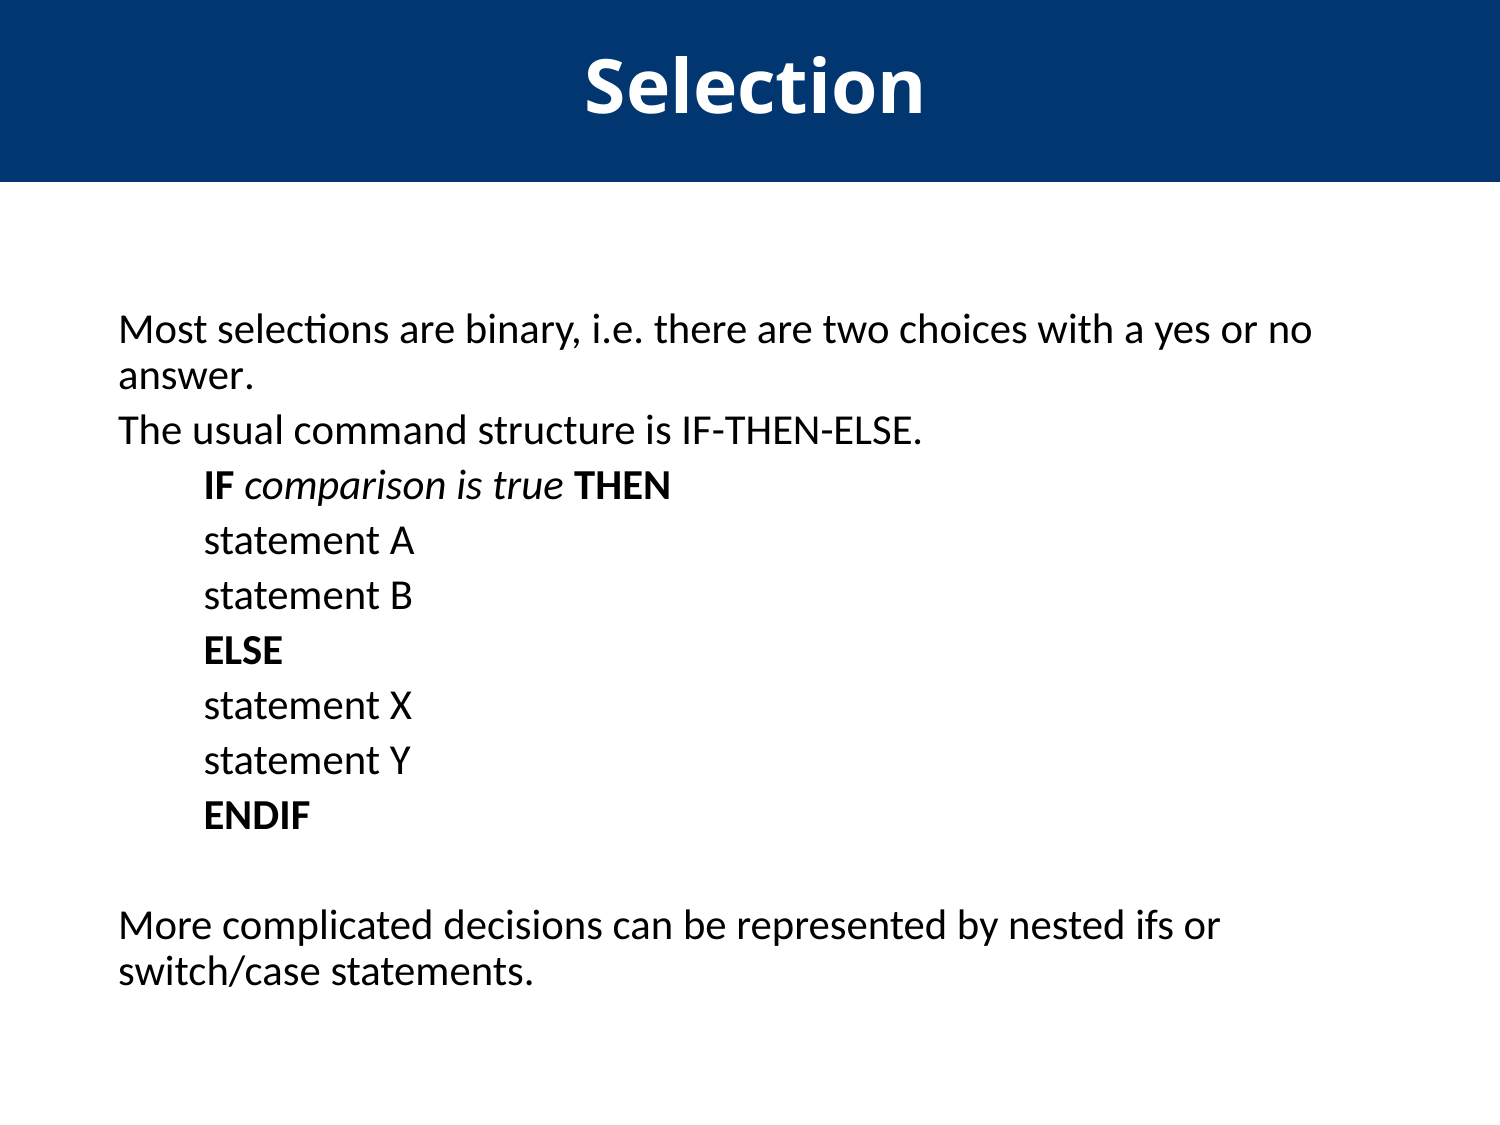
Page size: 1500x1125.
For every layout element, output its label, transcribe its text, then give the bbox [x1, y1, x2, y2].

list Most selections are binary, i.e. there are two choices with a yes or no answer. The usual command structure is IF-THEN-ELSE. IF comparison is true THEN statement A statement B ELSE statement X statement Y ENDIF More complicated decisions can be represented by nested ifs or switch/case statements. [103, 299, 1397, 1014]
text_box Selection [29, 30, 1483, 136]
text_box [0, 0, 1500, 182]
